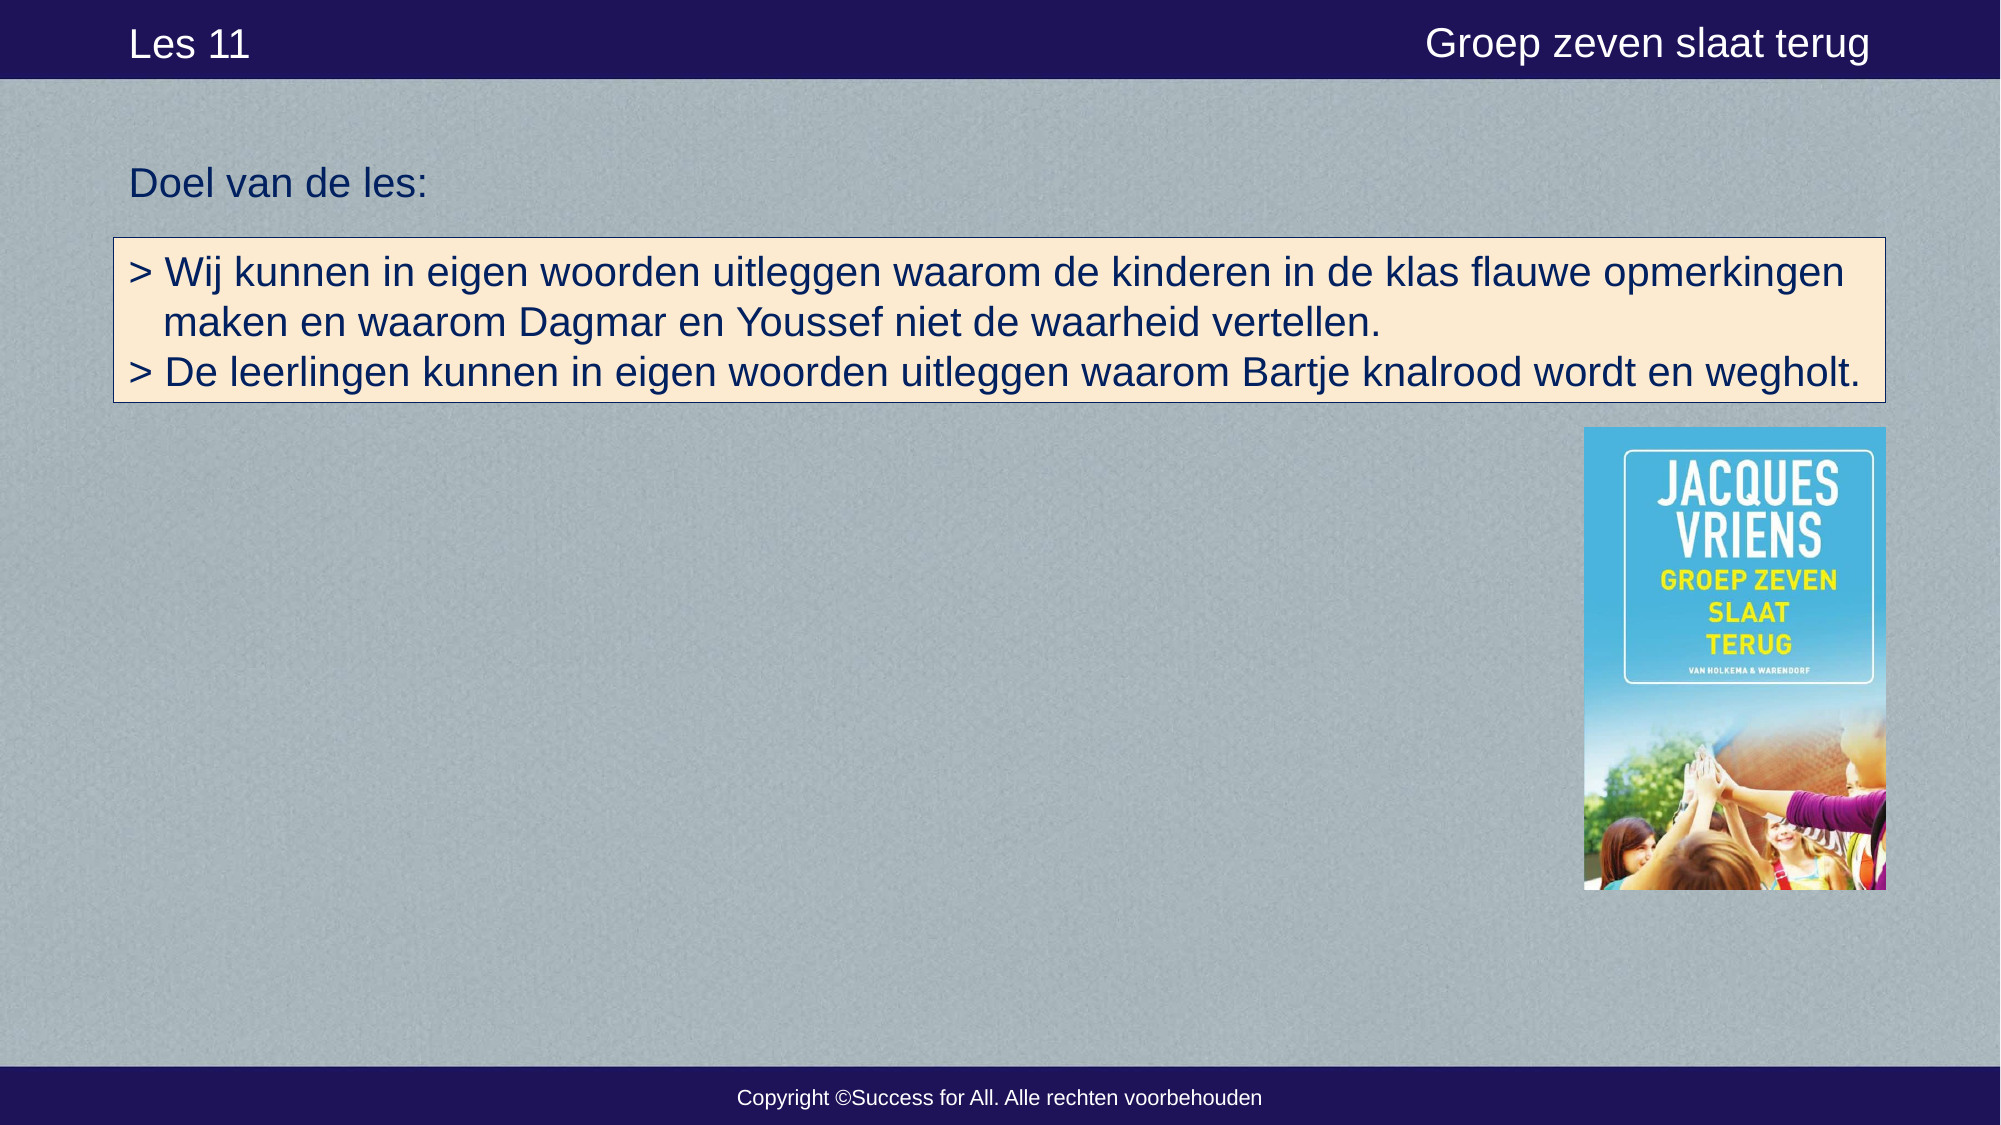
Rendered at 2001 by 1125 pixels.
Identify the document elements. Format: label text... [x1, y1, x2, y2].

text_box Copyright ©Success for All. Alle rechten voorbehouden [0, 1076, 2000, 1125]
text_box Groep zeven slaat terug [999, 8, 1886, 73]
text_box > Wij kunnen in eigen woorden uitleggen waarom de kinderen in de klas flauwe opmerkingen maken en waarom Dagmar en Youssef niet de waarheid vertellen. > De leerlingen kunnen in eigen woorden uitleggen waarom Bartje knalrood wordt en wegholt. [113, 237, 1886, 403]
picture [0, 0, 2001, 1125]
text_box Les 11 [114, 9, 354, 75]
text_box Doel van de les: [113, 148, 1635, 214]
